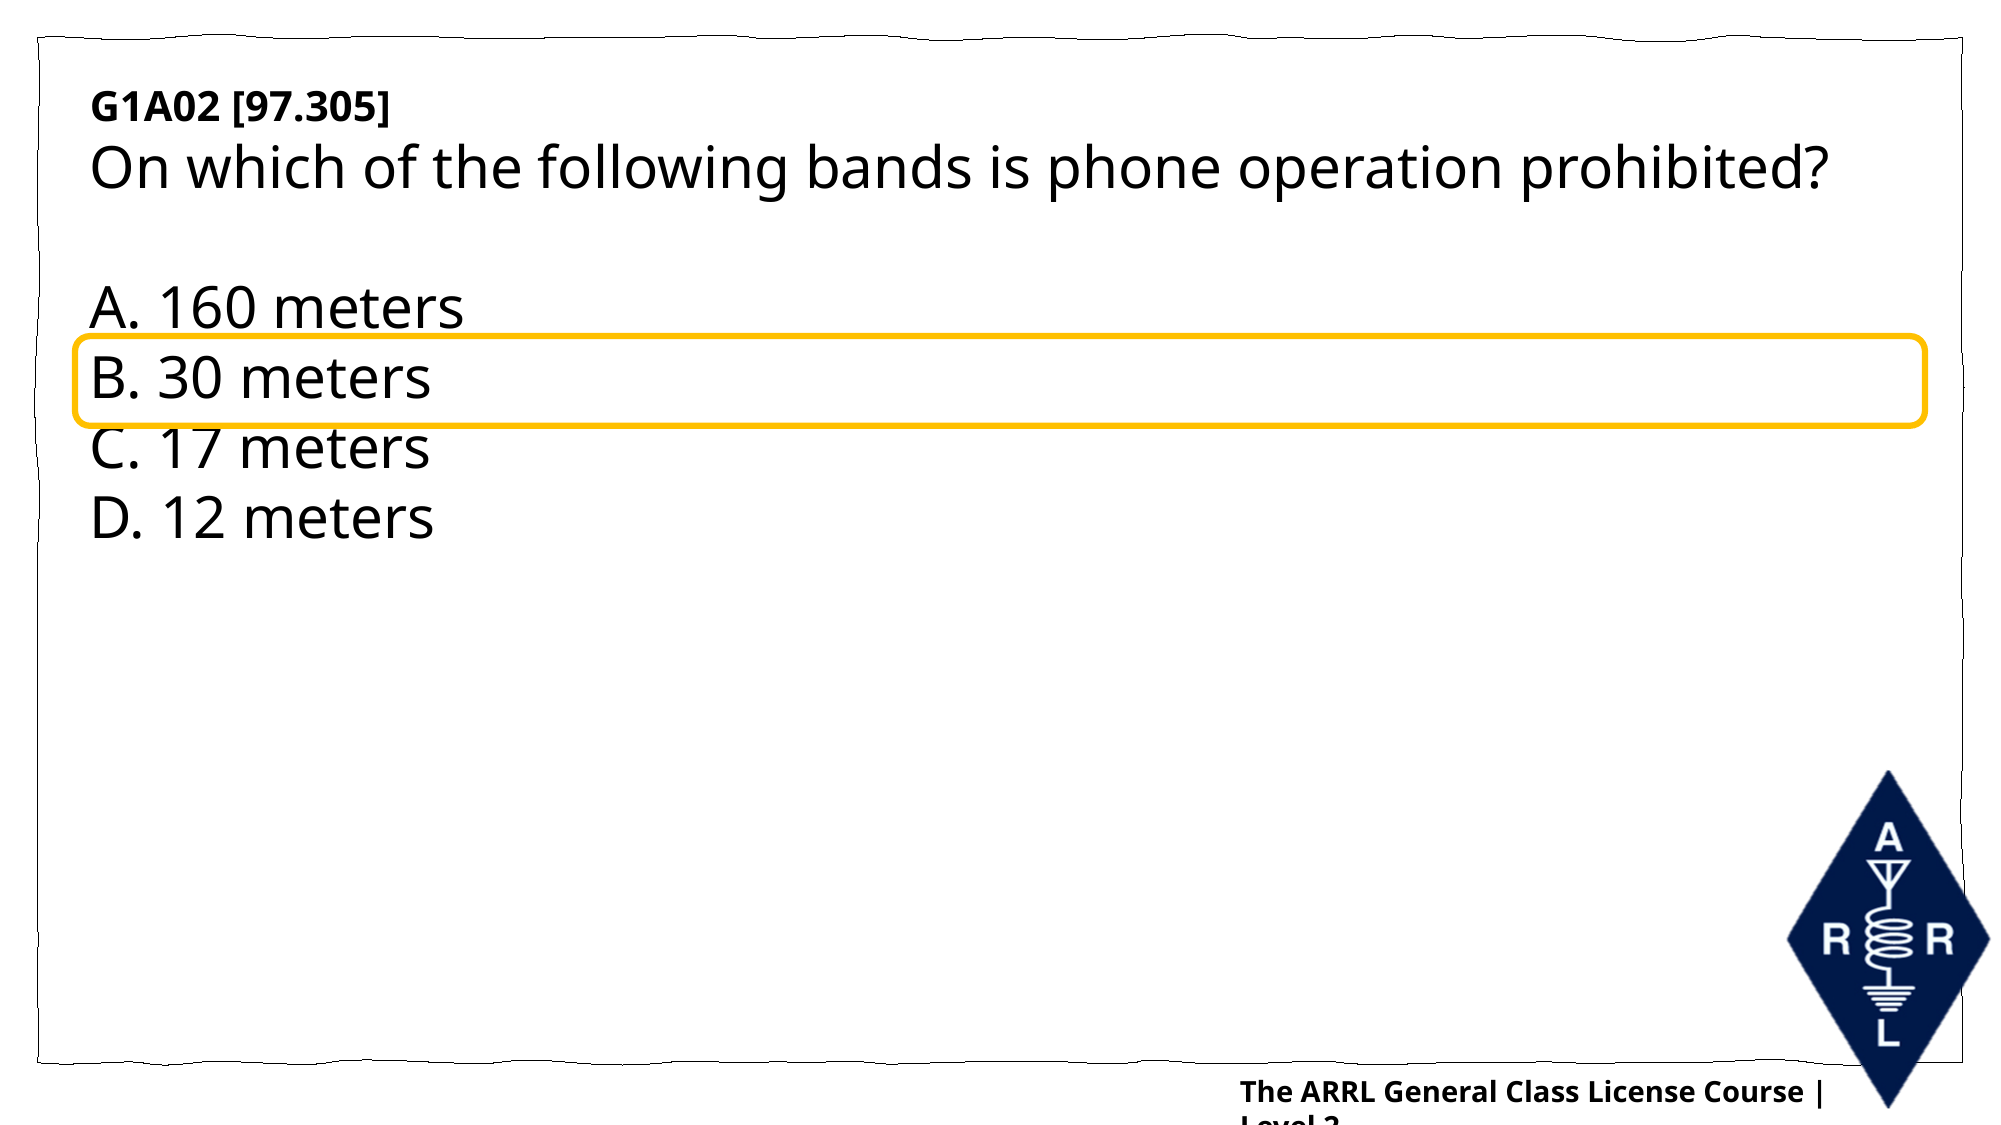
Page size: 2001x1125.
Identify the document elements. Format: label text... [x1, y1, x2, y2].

picture [1773, 752, 1999, 1125]
text_box G1A02 [97.305] On which of the following bands is phone operation prohibited? A. 160 meters B. 30 meters C. 17 meters D. 12 meters [75, 72, 1850, 343]
text_box [73, 335, 1927, 427]
text_box G1A02 [97.305] On which of the following bands is phone operation prohibited? A. 160 meters B. 30 meters C. 17 meters D. 12 meters [75, 419, 1850, 558]
